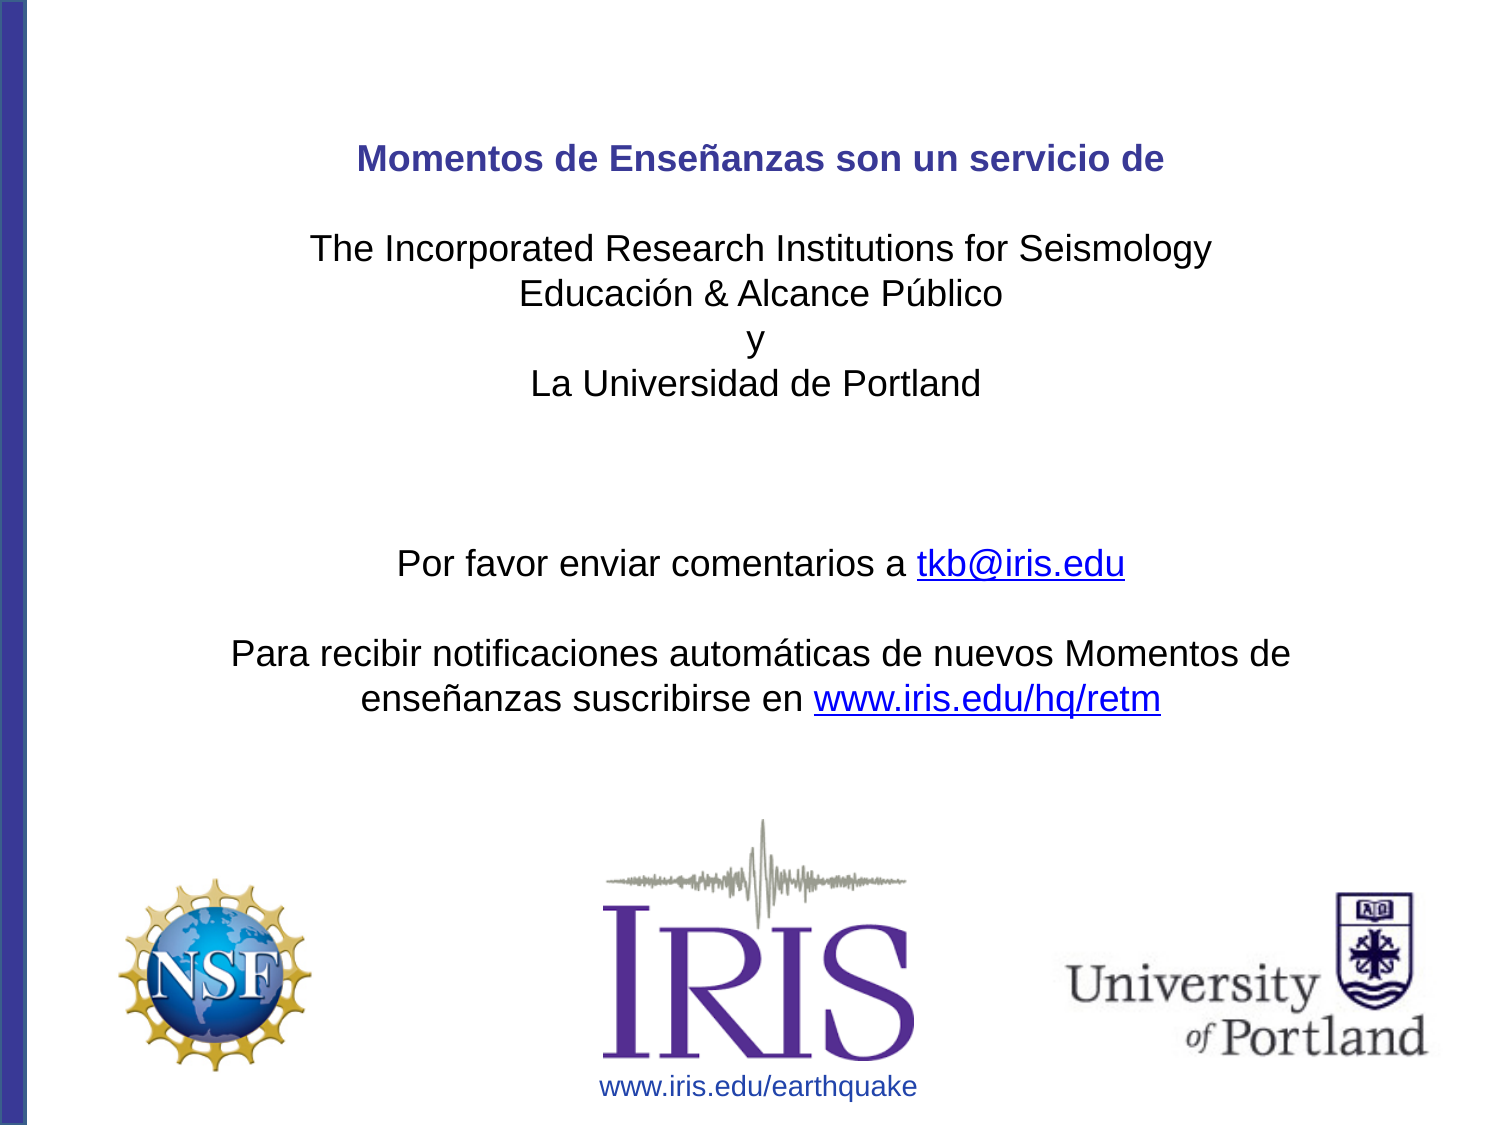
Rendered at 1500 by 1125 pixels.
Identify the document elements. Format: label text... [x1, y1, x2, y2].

text_box [0, 0, 27, 1125]
picture [116, 875, 314, 1074]
text_box Momentos de Enseñanzas son un servicio de The Incorporated Research Institutions for Seismology Educación & Alcance Público y La Universidad de Portland Por favor enviar comentarios a tkb@iris.edu Para recibir notificaciones automáticas de nuevos Momentos de enseñanzas suscribirse en www.iris.edu/hq/retm [116, 126, 1406, 772]
picture [603, 819, 914, 1061]
text_box www.iris.edu/earthquake [552, 1060, 965, 1110]
picture [1049, 863, 1447, 1074]
